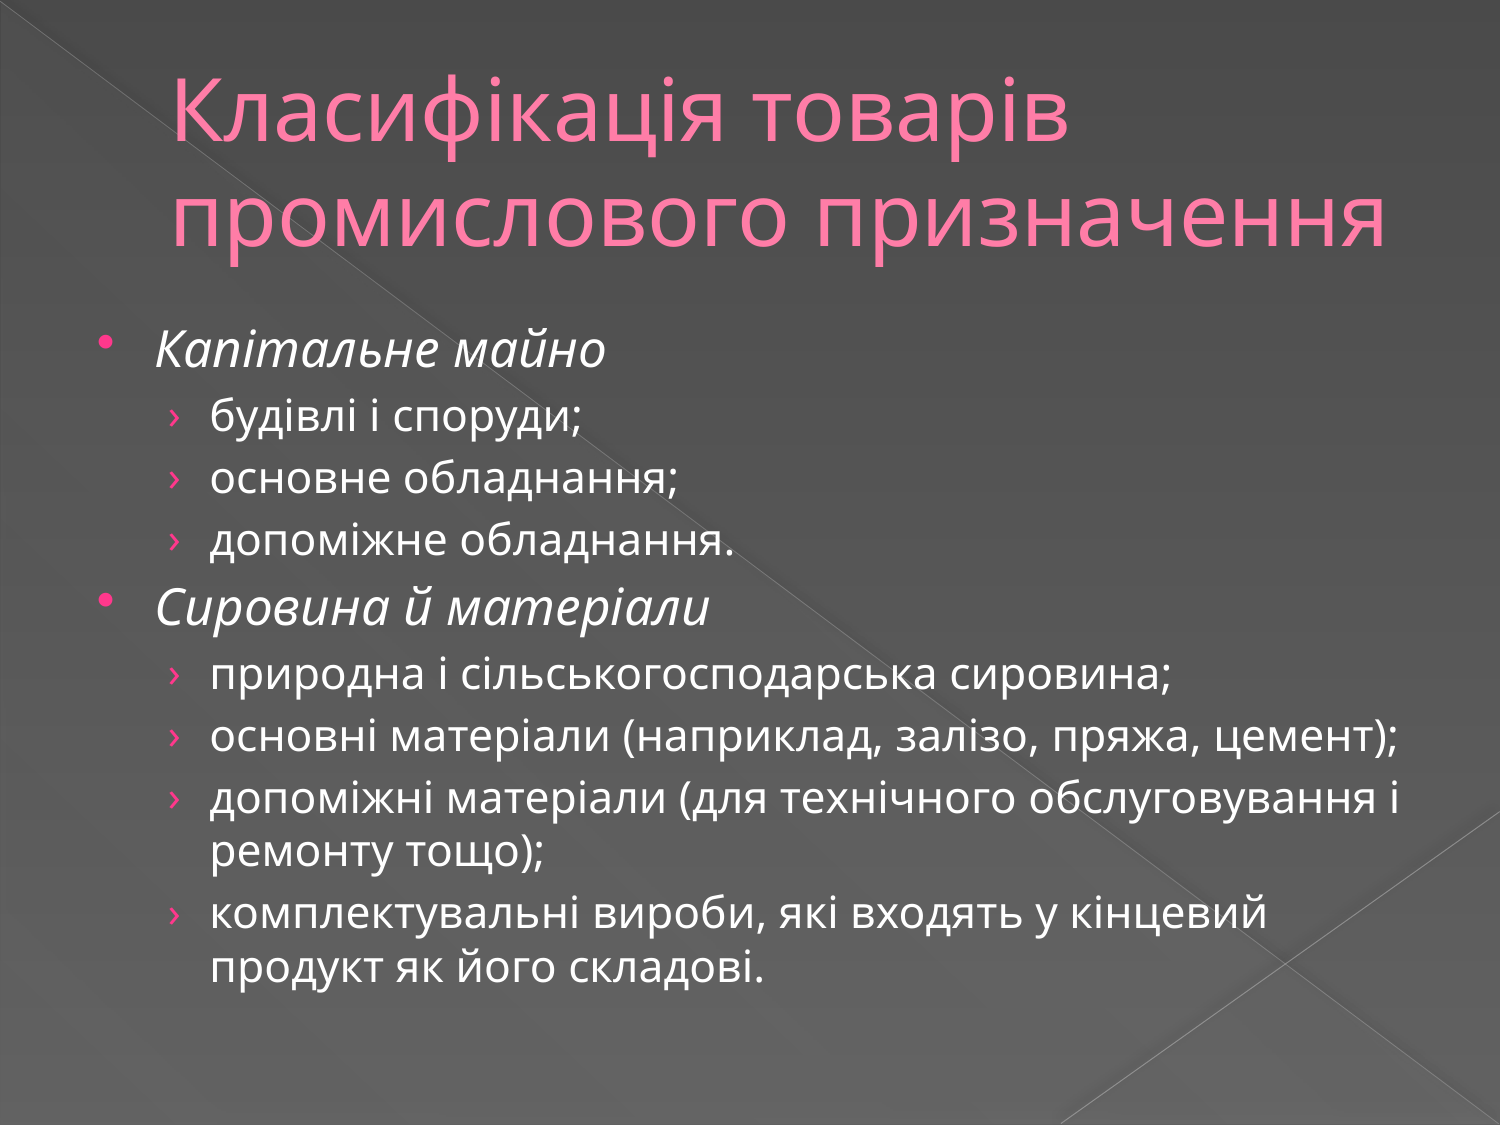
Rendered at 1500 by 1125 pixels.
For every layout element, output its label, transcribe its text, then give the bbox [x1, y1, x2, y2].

title Класифікація товарів промислового призначення [75, 43, 1425, 274]
list Капітальне майно будівлі і споруди; основне обладнання; допоміжне обладнання. Сировина й матеріали природна і сільськогосподарська сировина; основні матеріали (наприклад, залізо, пряжа, цемент); допоміжні матеріали (для технічного обслуговування і ремонту тощо); комплектувальні вироби, які входять у кінцевий продукт як його складові. [75, 308, 1425, 1059]
